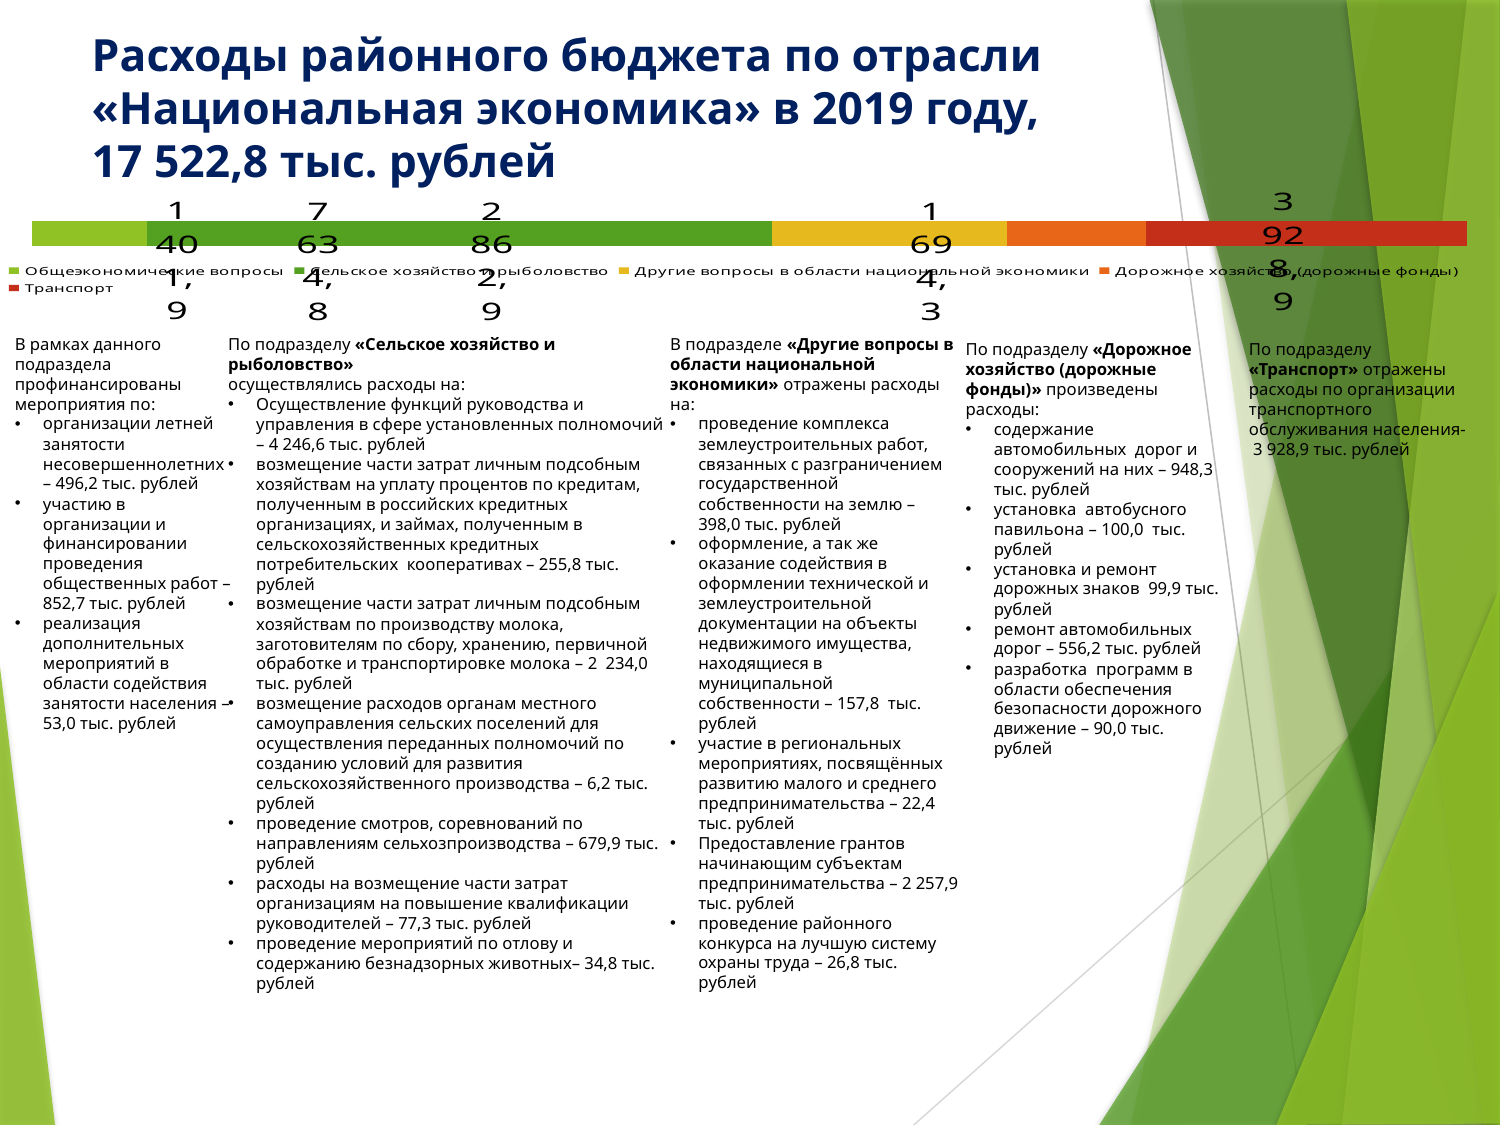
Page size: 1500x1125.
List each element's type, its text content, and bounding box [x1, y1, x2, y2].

text_box В рамках данного подраздела профинансированы мероприятия по: организации летней занятости несовершеннолетних – 496,2 тыс. рублей участию в организации и финансировании проведения общественных работ – 852,7 тыс. рублей реализация дополнительных мероприятий в области содействия занятости населения –53,0 тыс. рублей [0, 346, 213, 741]
text_box По подразделу «Транспорт» отражены расходы по организации транспортного обслуживания населения- 3 928,9 тыс. рублей [1234, 346, 1495, 467]
text_box В подразделе «Другие вопросы в области национальной экономики» отражены расходы на: проведение комплекса землеустроительных работ, связанных с разграничением государственной собственности на землю – 398,0 тыс. рублей оформление, а так же оказание содействия в оформлении технической и землеустроительной документации на объекты недвижимого имущества, находящиеся в муниципальной собственности – 157,8 тыс. рублей участие в региональных мероприятиях, посвящённых развитию малого и среднего предпринимательства – 22,4 тыс. рублей Предоставление грантов начинающим субъектам предпринимательства – 2 257,9 тыс. рублей проведение районного конкурса на лучшую систему охраны труда – 26,8 тыс. рублей [655, 346, 975, 1000]
title Расходы районного бюджета по отрасли «Национальная экономика» в 2019 году, 17 522,8 тыс. рублей [76, 19, 1135, 183]
text_box По подразделу «Сельское хозяйство и рыболовство» осуществлялись расходы на: Осуществление функций руководства и управления в сфере установленных полномочий – 4 246,6 тыс. рублей возмещение части затрат личным подсобным хозяйствам на уплату процентов по кредитам, полученным в российских кредитных организациях, и займах, полученным в сельскохозяйственных кредитных потребительских кооперативах – 255,8 тыс. рублей возмещение части затрат личным подсобным хозяйствам по производству молока, заготовителям по сбору, хранению, первичной обработке и транспортировке молока – 2 234,0 тыс. рублей возмещение расходов органам местного самоуправления сельских поселений для осуществления переданных полномочий по созданию условий для развития сельскохозяйственного производства – 6,2 тыс. рублей проведение смотров, соревнований по направлениям сельхозпроизводства – 679,9 тыс. рублей расходы на возмещение части затрат организациям на повышение квалификации руководителей – 77,3 тыс. рублей проведение мероприятий по отлову и содержанию безнадзорных животных– 34,8 тыс. рублей [213, 346, 685, 1020]
text_box По подразделу «Дорожное хозяйство (дорожные фонды)» произведены расходы: содержание автомобильных дорог и сооружений на них – 948,3 тыс. рублей установка автобусного павильона – 100,0 тыс. рублей установка и ремонт дорожных знаков 99,9 тыс. рублей ремонт автомобильных дорог – 556,2 тыс. рублей разработка программ в области обеспечения безопасности дорожного движение – 90,0 тыс. рублей [950, 346, 1235, 806]
chart [0, 183, 1500, 338]
